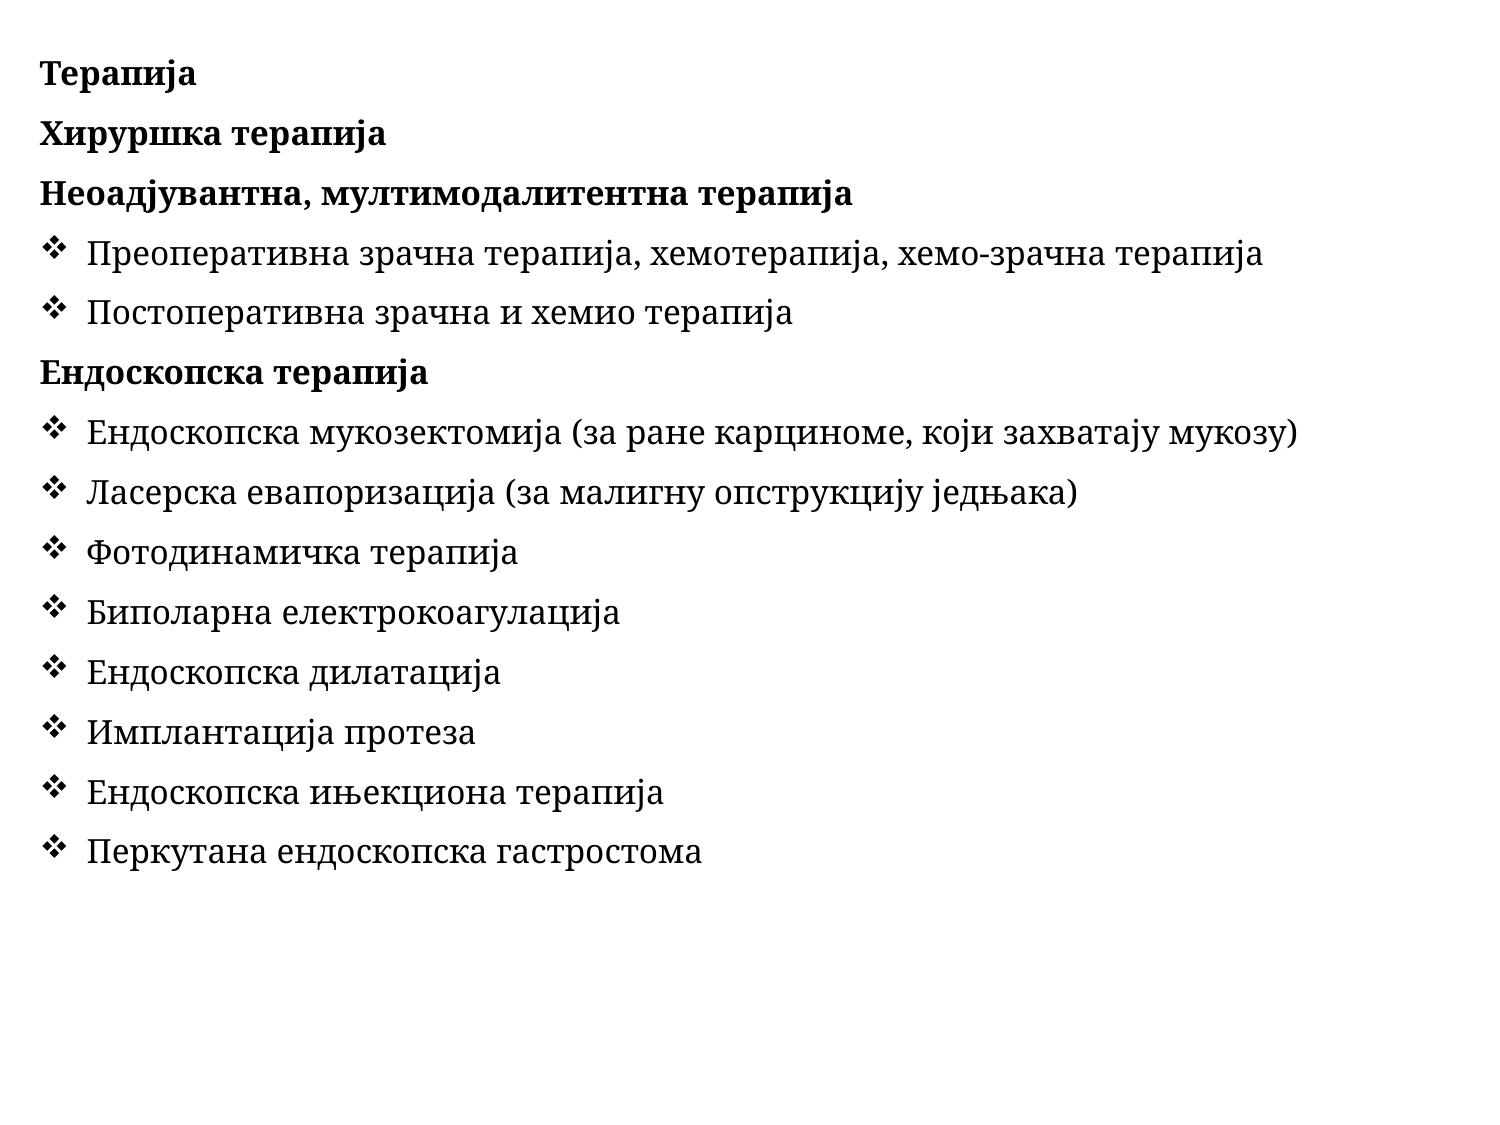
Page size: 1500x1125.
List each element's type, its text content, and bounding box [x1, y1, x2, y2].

text_box Терапија Хируршка терапија Неоадјувантна, мултимодалитентна терапија Преоперативна зрачна терапија, хемотерапија, хемо-зрачна терапија Постоперативна зрачна и хемио терапија Ендоскопска терапија Ендоскопска мукозектомија (за ране карциноме, који захватају мукозу) Ласерска евапоризација (за малигну опструкцију једњака) Фотодинамичка терапија Биполарна електрокоагулација Ендоскопска дилатација Имплантација протеза Ендоскопска ињекциона терапија Перкутана ендоскопска гастростома [24, 24, 1450, 878]
